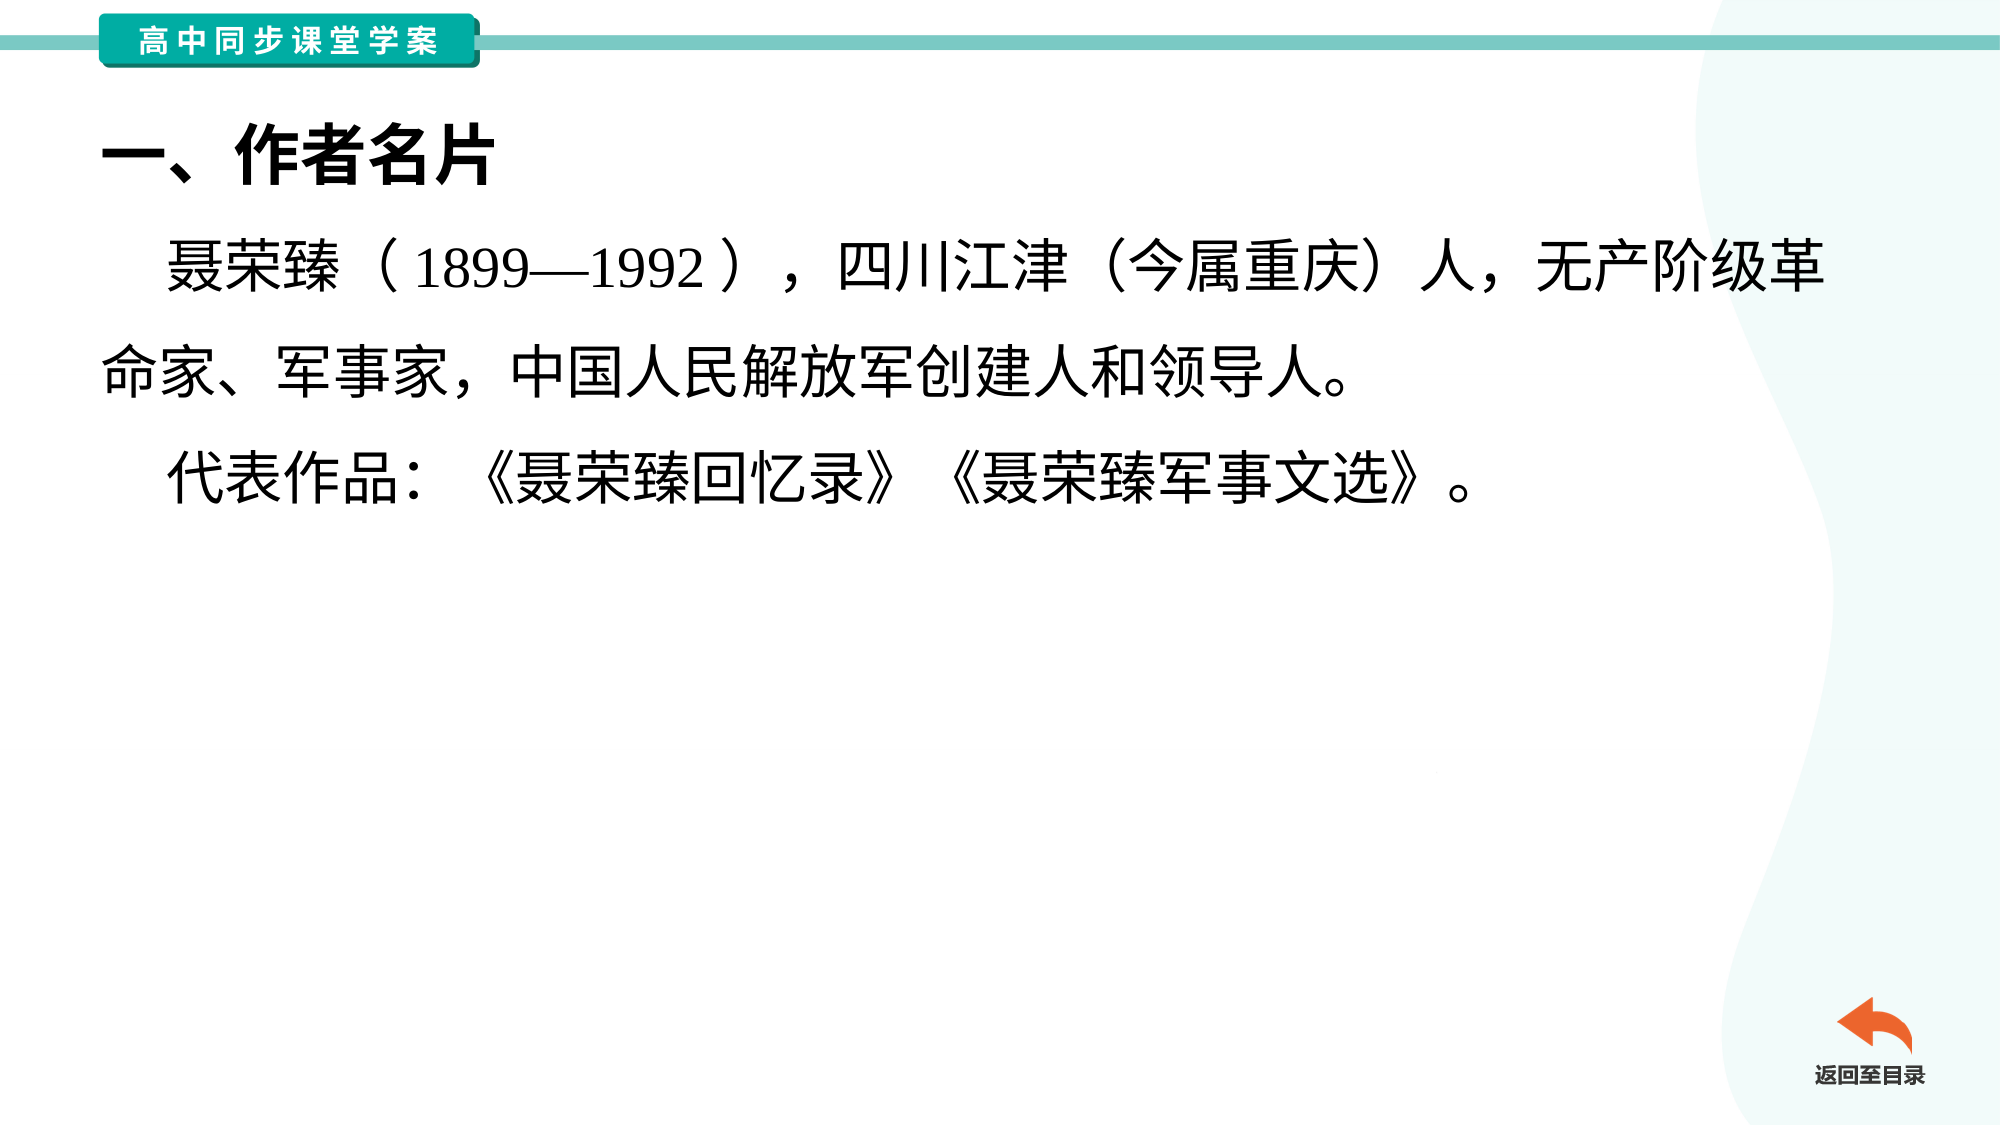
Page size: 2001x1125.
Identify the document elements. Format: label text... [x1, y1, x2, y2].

text_box 一、作者名片 [100, 76, 1899, 192]
text_box 聂荣臻（1899—1992），四川江津（今属重庆）人，无产阶级革 命家、军事家，中国人民解放军创建人和领导人。 代表作品：《聂荣臻回忆录》《聂荣臻军事文选》。 [100, 192, 1899, 831]
picture [0, 0, 2000, 1125]
